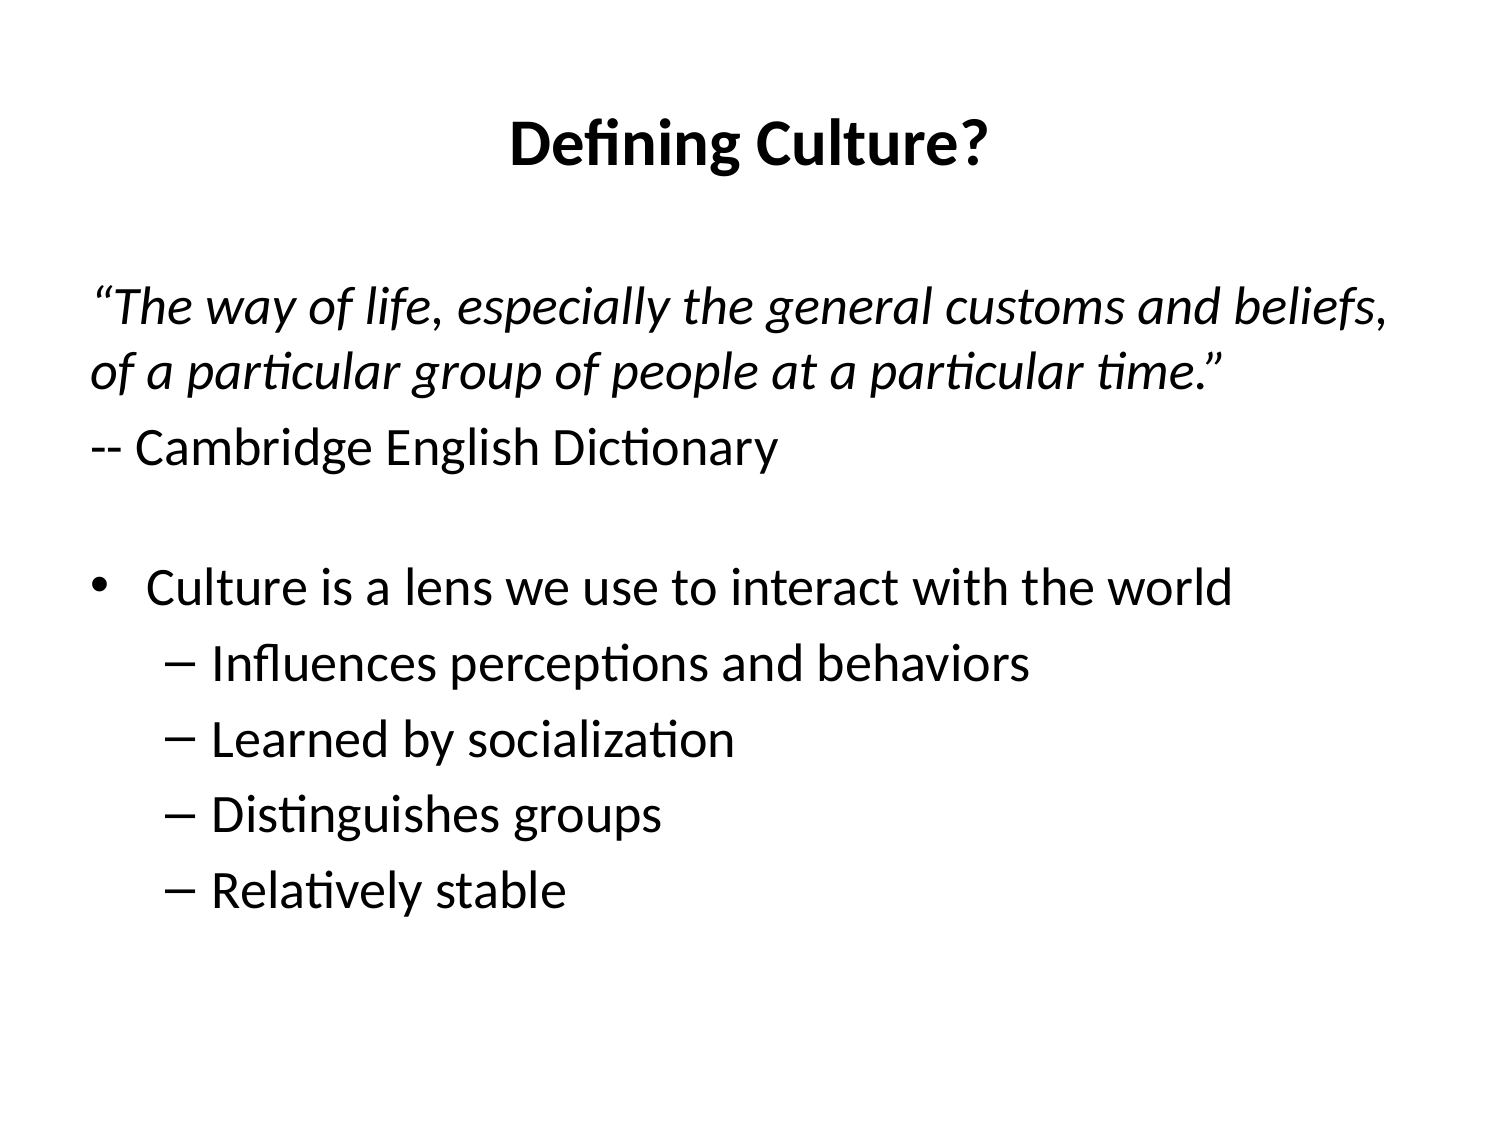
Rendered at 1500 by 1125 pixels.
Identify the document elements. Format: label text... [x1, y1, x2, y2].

title Defining Culture? [75, 45, 1425, 233]
list “The way of life, especially the general customs and beliefs, of a particular group of people at a particular time.” -- Cambridge English Dictionary Culture is a lens we use to interact with the world Influences perceptions and behaviors Learned by socialization Distinguishes groups Relatively stable [75, 262, 1425, 1005]
